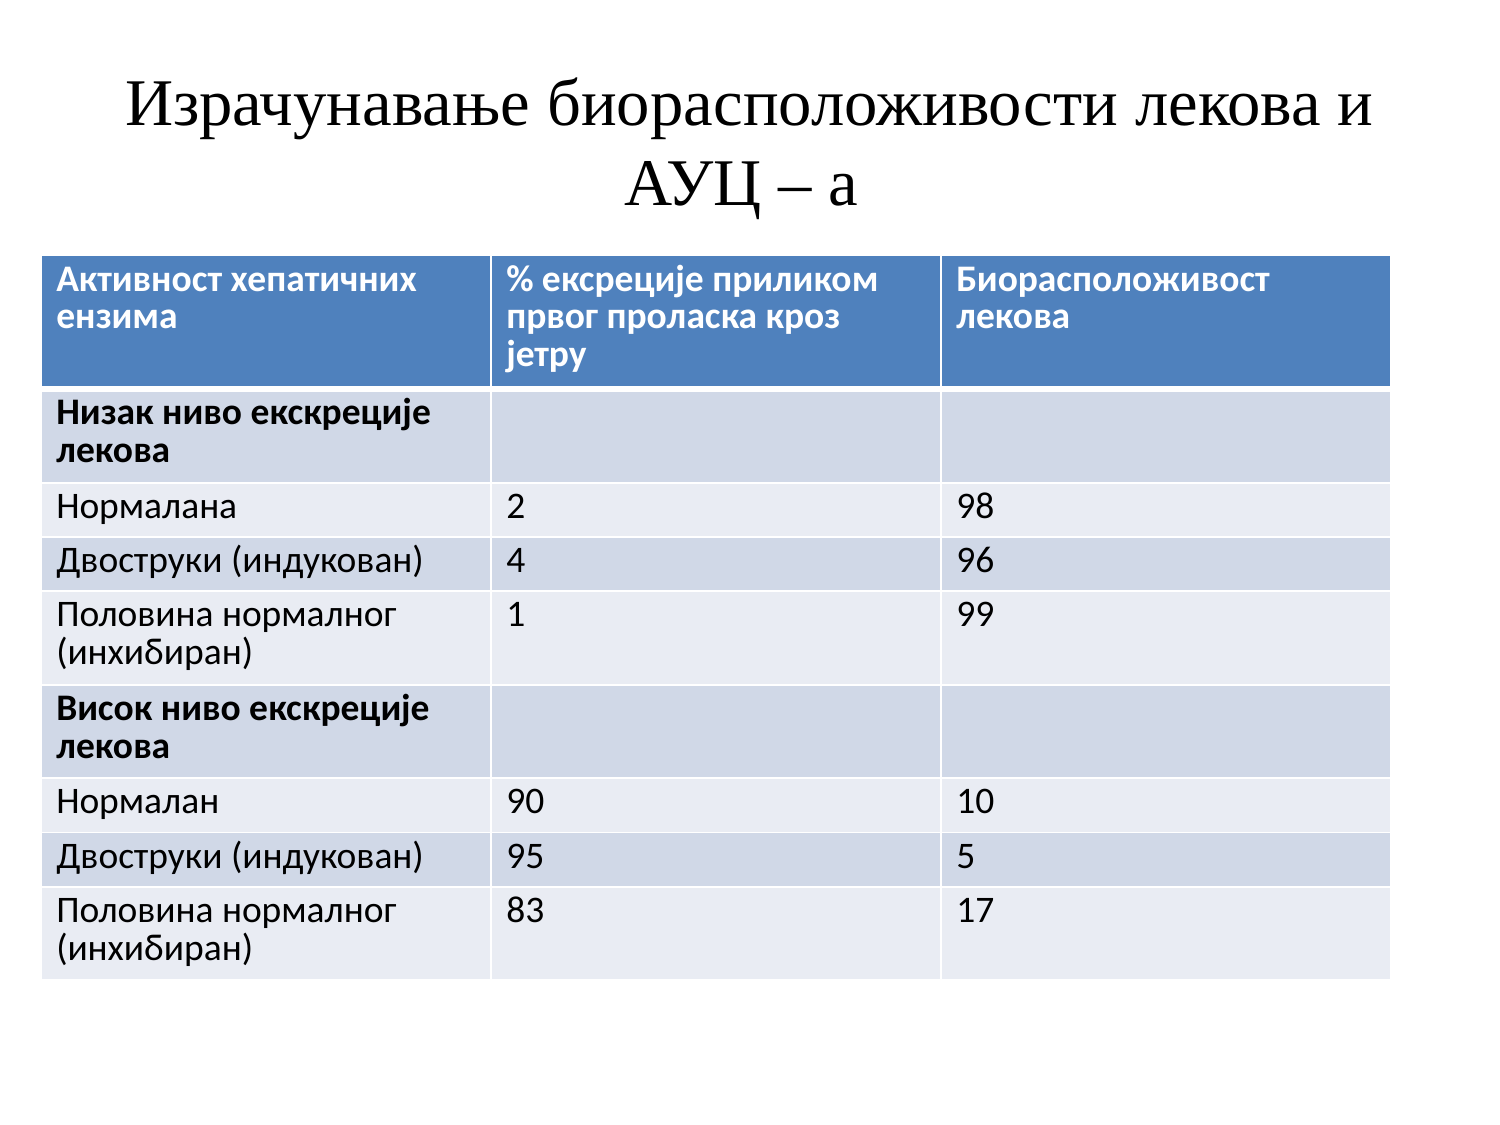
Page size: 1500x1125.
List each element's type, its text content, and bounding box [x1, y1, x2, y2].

table_cell 5 [942, 833, 1390, 886]
table_cell 10 [942, 779, 1390, 832]
table_cell [492, 686, 940, 777]
table_cell [942, 392, 1390, 482]
table_cell Нормалана [42, 484, 490, 536]
table_cell 99 [942, 592, 1390, 684]
table_header Биорасположивост лекова [942, 256, 1390, 386]
table_cell Двоструки (индукован) [42, 538, 490, 590]
table_cell Висок ниво екскреције лекова [42, 686, 490, 777]
table_cell 2 [492, 484, 940, 536]
table_cell 17 [942, 888, 1390, 979]
table_cell Половина нормалног (инхибиран) [42, 888, 490, 979]
table_cell 83 [492, 888, 940, 979]
table_header Активност хепатичних ензима [42, 256, 490, 386]
table_cell 98 [942, 484, 1390, 536]
table_cell 4 [492, 538, 940, 590]
table_cell [492, 392, 940, 482]
table_cell Низак ниво екскреције лекова [42, 392, 490, 482]
table_cell 90 [492, 779, 940, 832]
table_header % ексреције приликом првог проласка кроз јетру [492, 256, 940, 386]
table_cell 1 [492, 592, 940, 684]
table_cell [942, 686, 1390, 777]
table_cell Нормалан [42, 779, 490, 832]
table_cell Половина нормалног (инхибиран) [42, 592, 490, 684]
table_cell 95 [492, 833, 940, 886]
table_cell 96 [942, 538, 1390, 590]
table_cell Двоструки (индукован) [42, 833, 490, 886]
title Израчунавање биорасположивости лекова и АУЦ – а [75, 45, 1425, 233]
